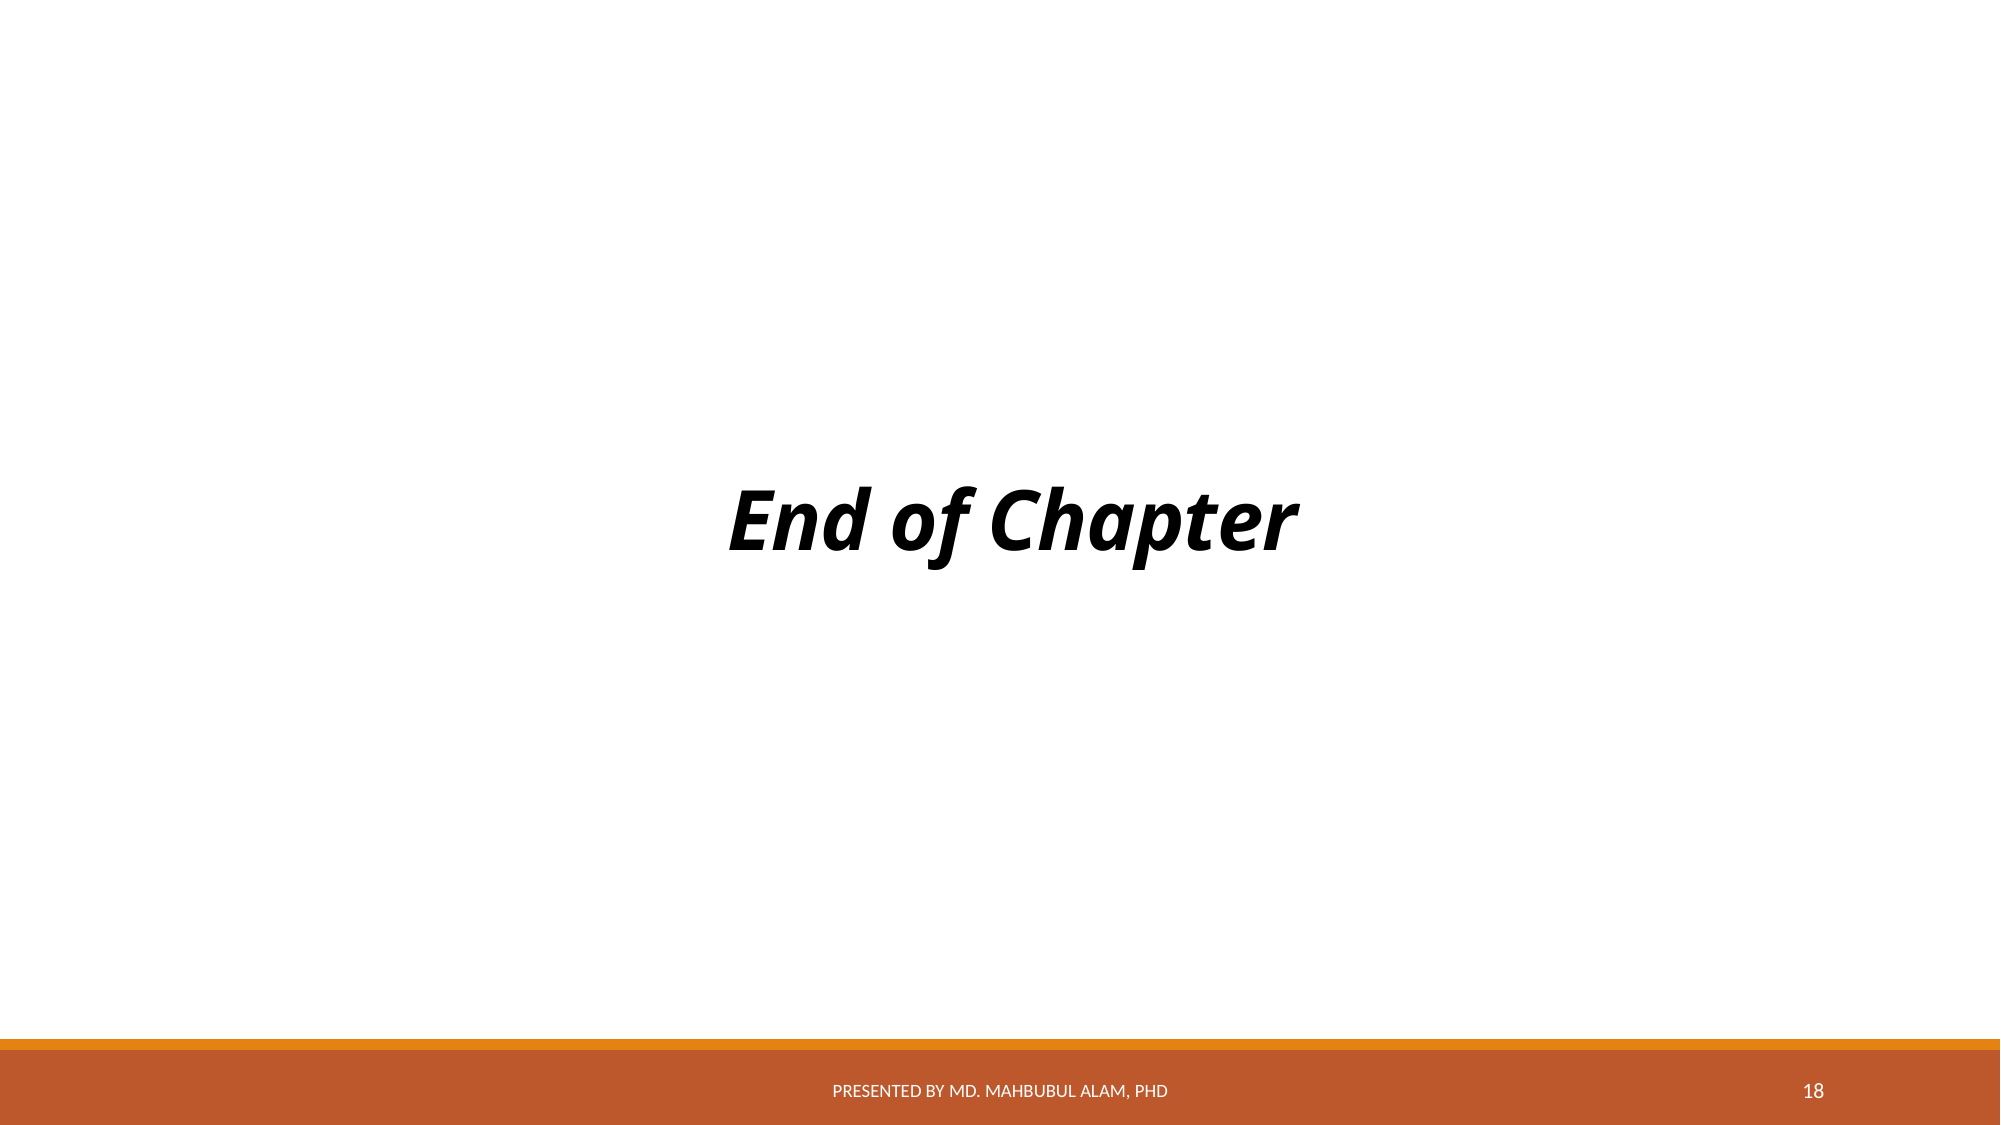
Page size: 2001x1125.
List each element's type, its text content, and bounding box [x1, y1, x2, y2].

title End of Chapter [412, 457, 1613, 575]
footer Presented by Md. Mahbubul Alam, PhD [604, 1059, 1396, 1120]
slide_number 18 [1624, 1059, 1840, 1120]
